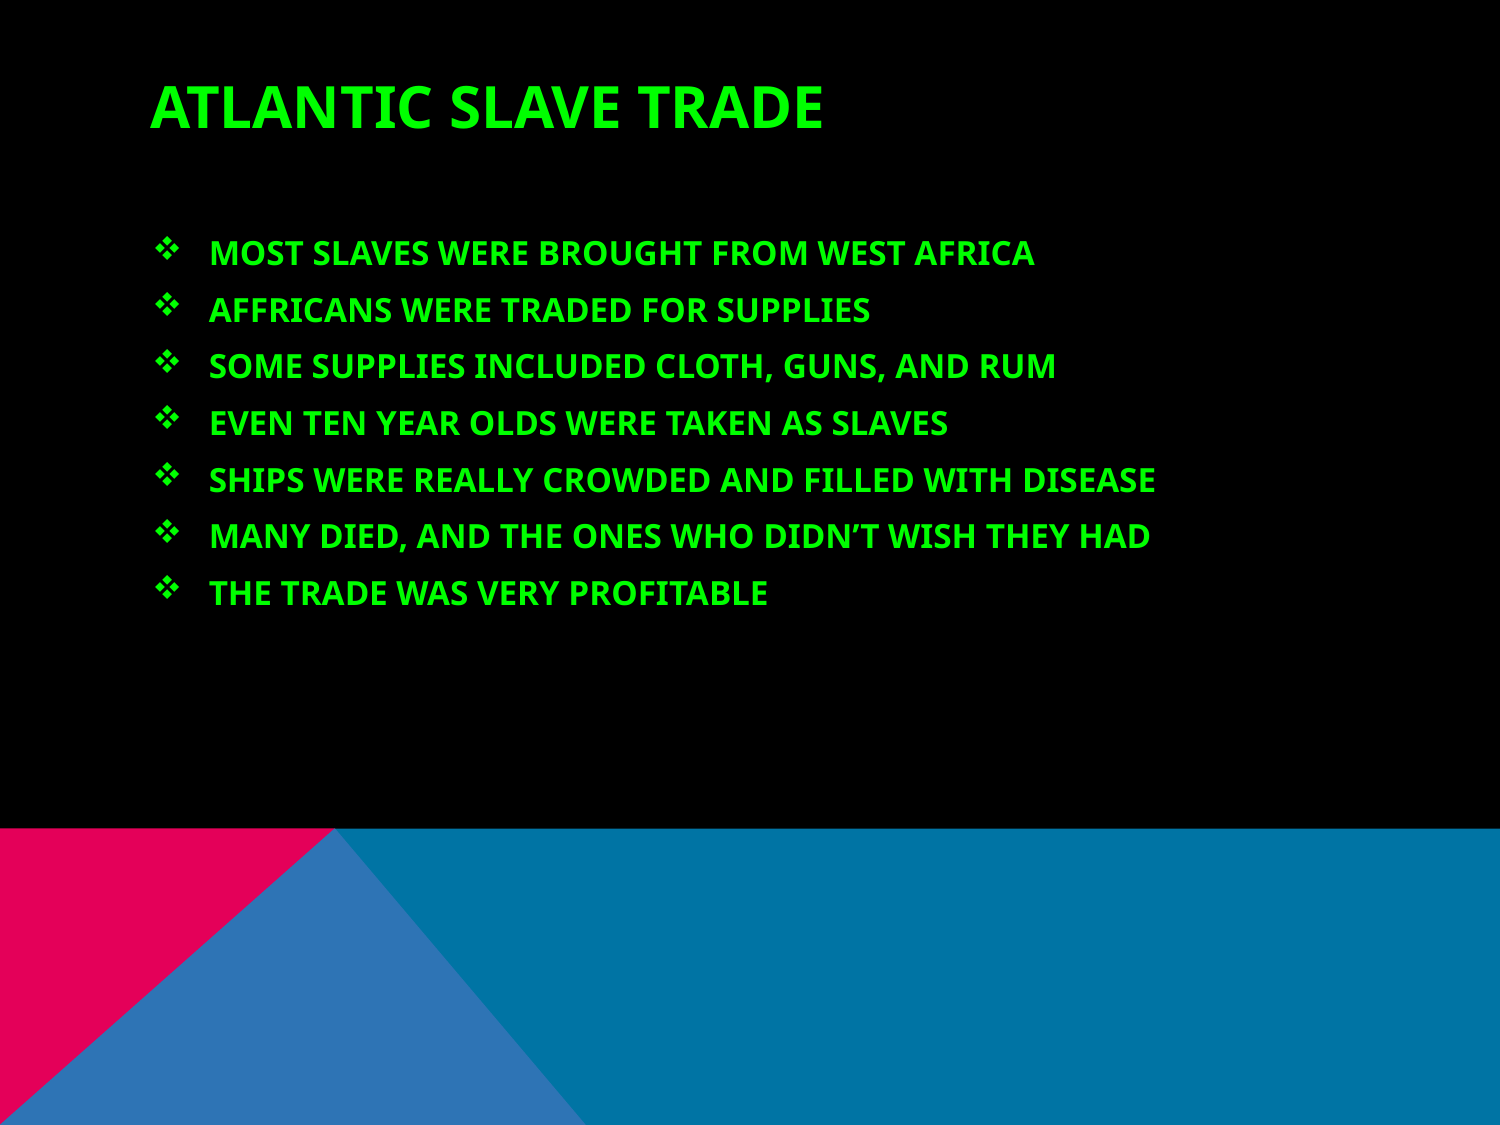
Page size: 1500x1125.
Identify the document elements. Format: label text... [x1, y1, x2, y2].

list MOST SLAVES WERE BROUGHT FROM WEST AFRICA AFFRICANS WERE TRADED FOR SUPPLIES SOME SUPPLIES INCLUDED CLOTH, GUNS, AND RUM EVEN TEN YEAR OLDS WERE TAKEN AS SLAVES SHIPS WERE REALLY CROWDED AND FILLED WITH DISEASE MANY DIED, AND THE ONES WHO DIDN’T WISH THEY HAD THE TRADE WAS VERY PROFITABLE [137, 224, 1372, 813]
title ATLANTIC SLAVE TRADE [135, 60, 1369, 150]
